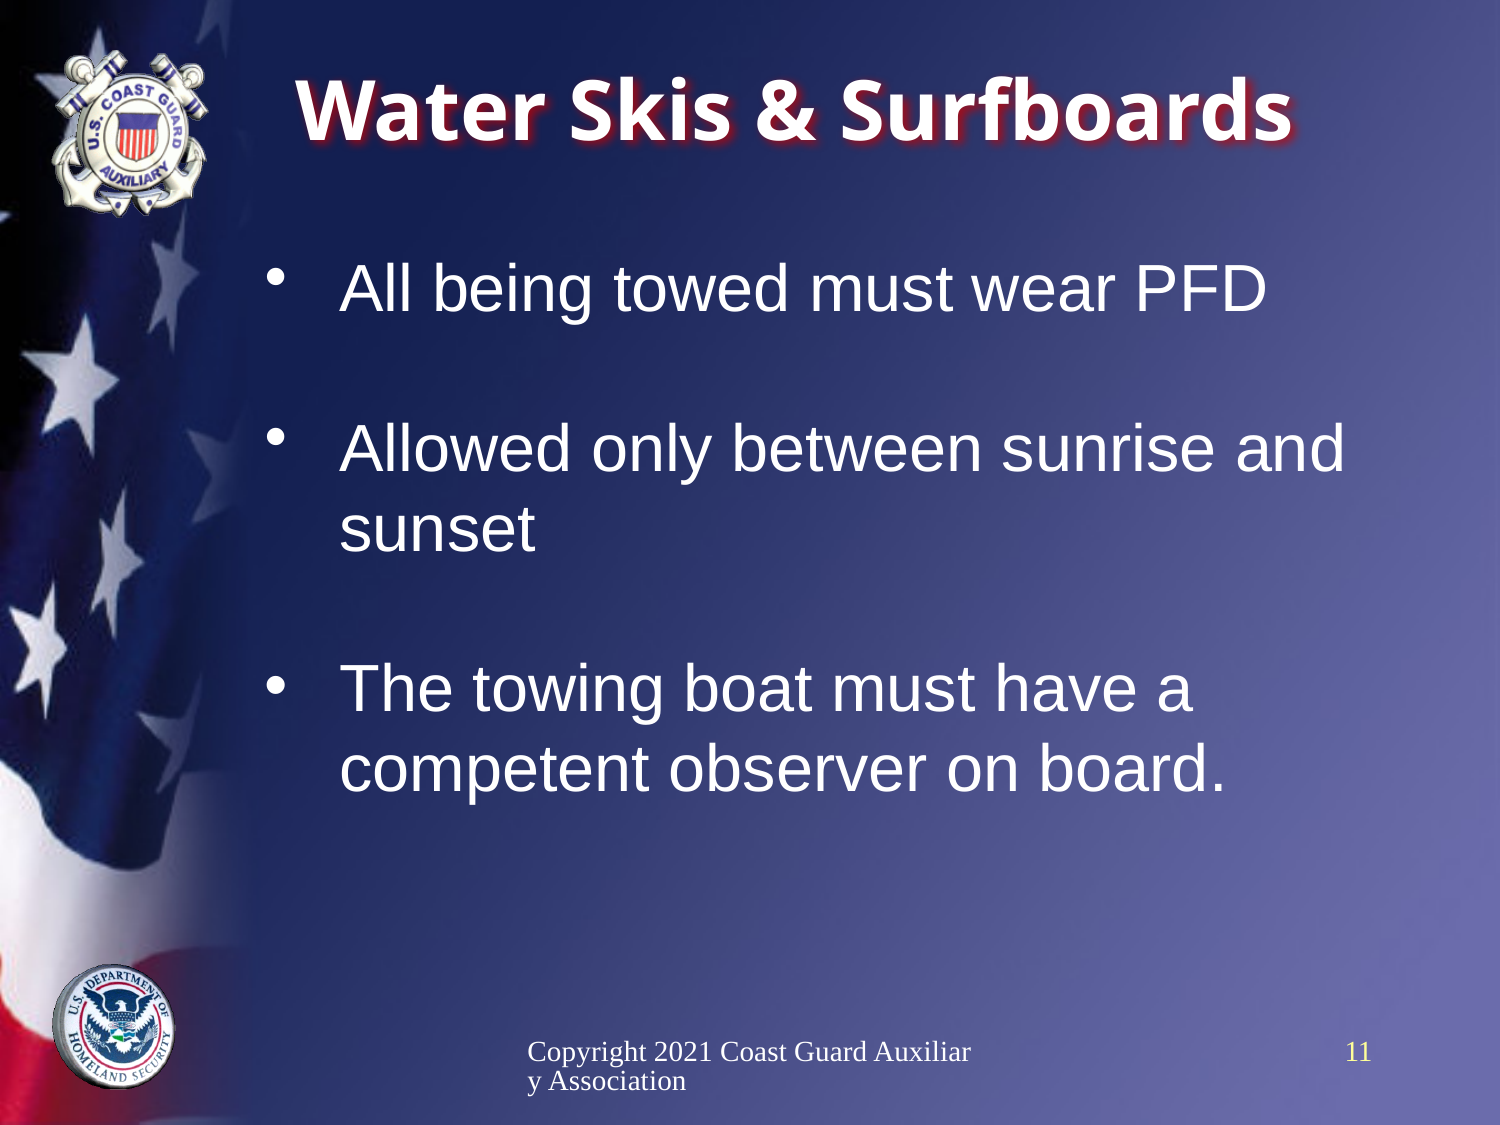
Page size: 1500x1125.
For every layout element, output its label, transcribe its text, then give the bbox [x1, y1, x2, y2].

picture [0, 0, 1500, 1125]
title Water Skis & Surfboards [137, 37, 1388, 177]
text_box All being towed must wear PFD Allowed only between sunrise and sunset The towing boat must have a competent observer on board. [249, 237, 1450, 812]
footer Copyright 2021 Coast Guard Auxiliary Association [512, 1025, 988, 1100]
slide_number 11 [1074, 1025, 1388, 1100]
